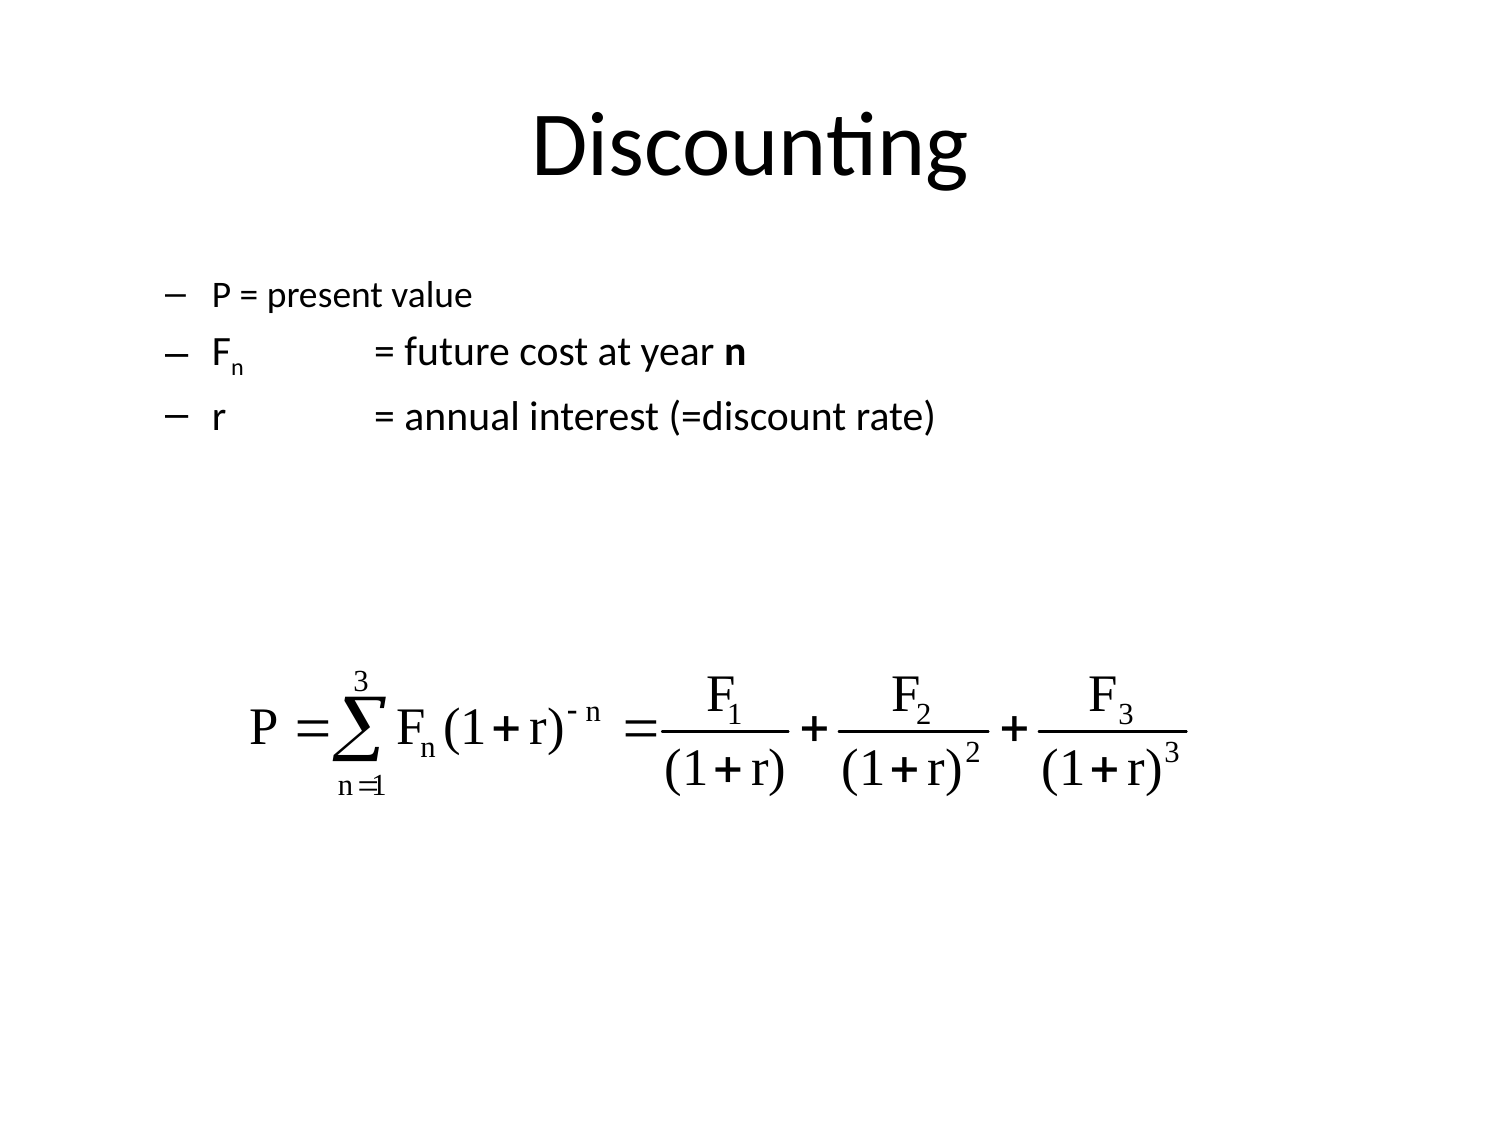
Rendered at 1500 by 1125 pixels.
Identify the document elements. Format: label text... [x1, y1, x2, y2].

list P = present value Fn = future cost at year n r = annual interest (=discount rate) [75, 262, 1425, 1005]
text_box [241, 656, 1200, 807]
title Discounting [75, 45, 1425, 233]
